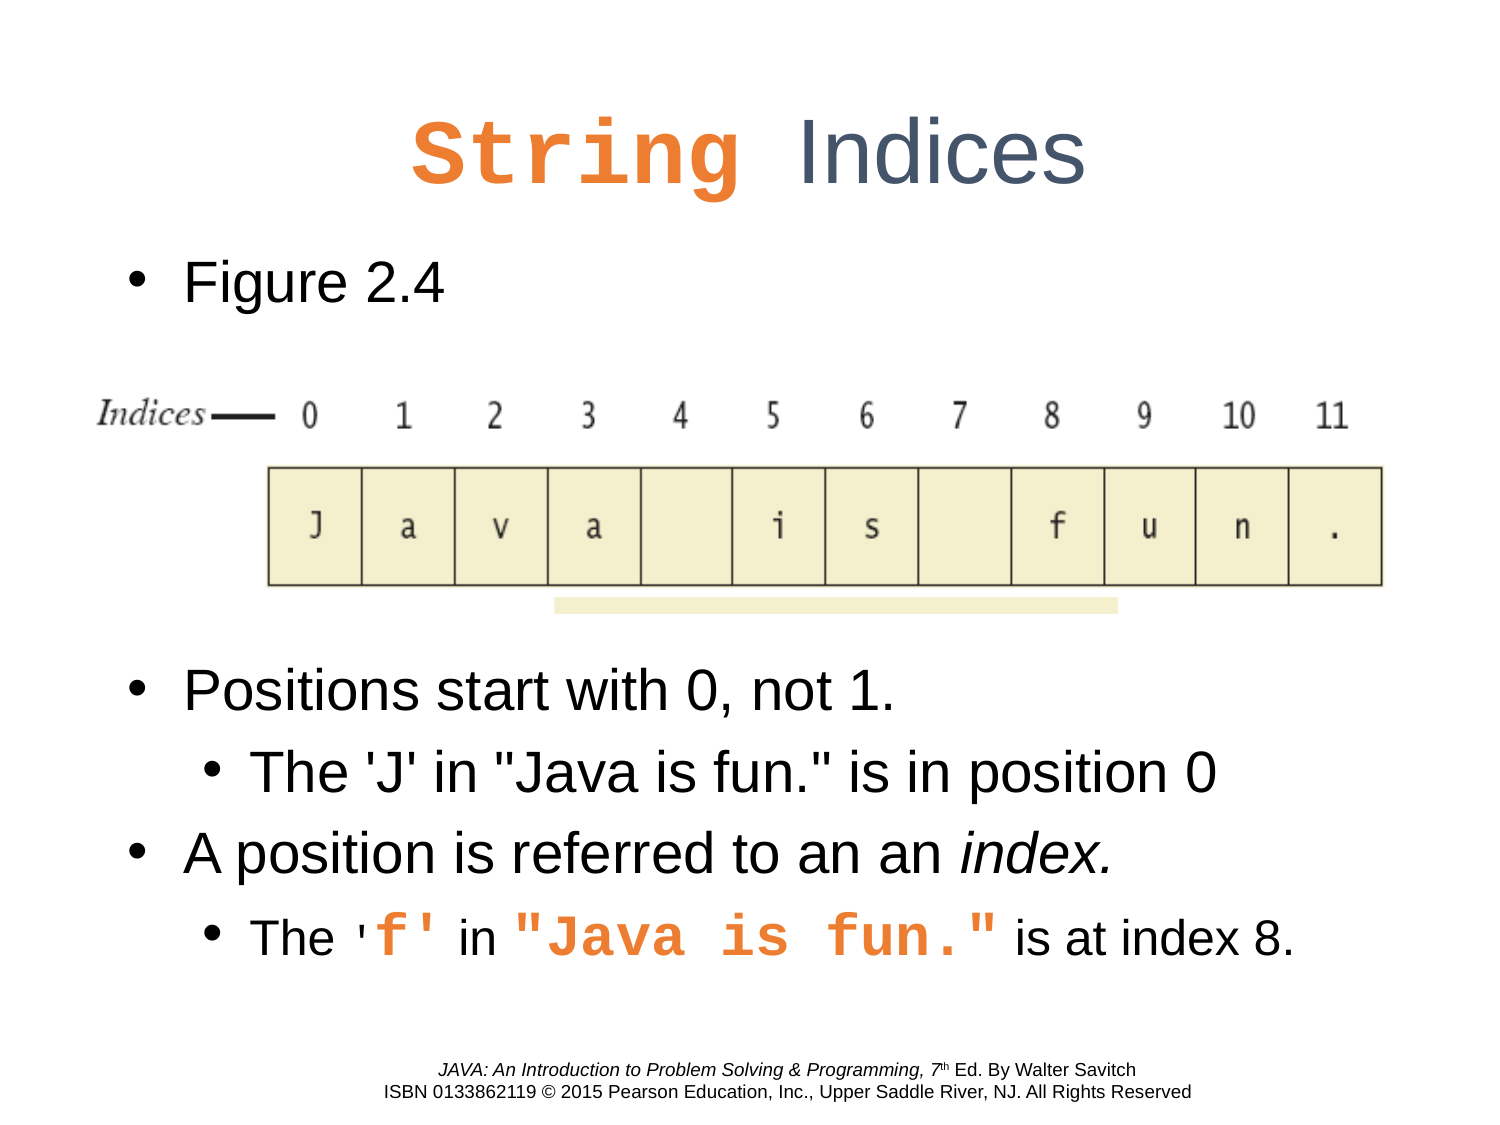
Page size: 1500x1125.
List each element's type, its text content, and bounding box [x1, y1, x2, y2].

text_box Figure 2.4 Positions start with 0, not 1. The 'J' in "Java is fun." is in position 0 A position is referred to an an index. The 'f' in "Java is fun." is at index 8. [112, 241, 1388, 362]
text_box String Indices [112, 52, 1388, 241]
picture [83, 363, 1414, 614]
text_box Figure 2.4 Positions start with 0, not 1. The 'J' in "Java is fun." is in position 0 A position is referred to an an index. The 'f' in "Java is fun." is at index 8. [112, 622, 1388, 1000]
